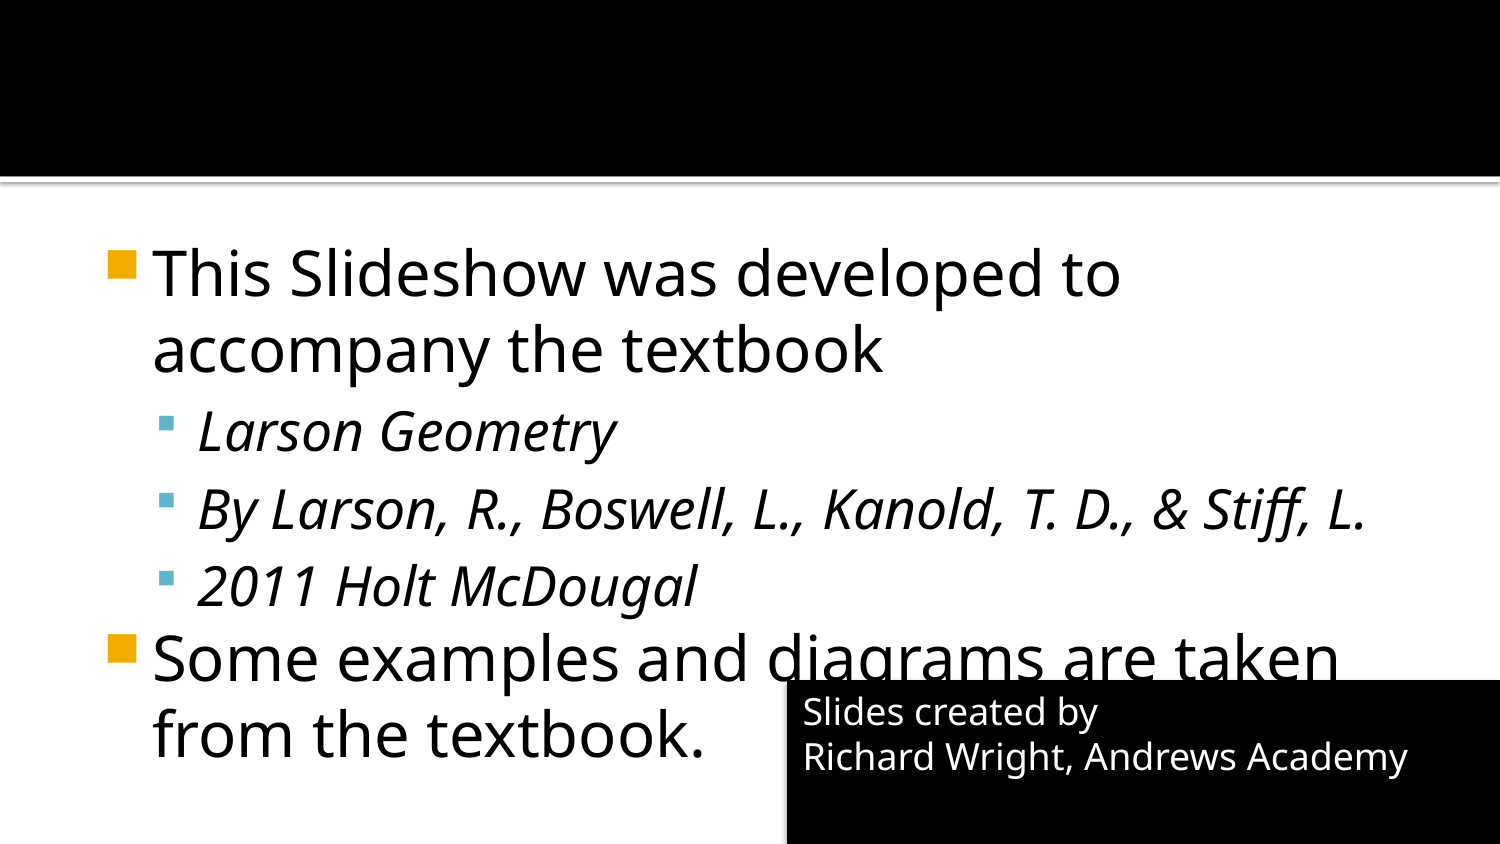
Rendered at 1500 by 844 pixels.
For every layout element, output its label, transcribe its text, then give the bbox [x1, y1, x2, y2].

text_box Slides created by Richard Wright, Andrews Academy rwright@andrews.edu [787, 680, 1500, 844]
list This Slideshow was developed to accompany the textbook Larson Geometry By Larson, R., Boswell, L., Kanold, T. D., & Stiff, L. 2011 Holt McDougal Some examples and diagrams are taken from the textbook. [75, 218, 1425, 788]
